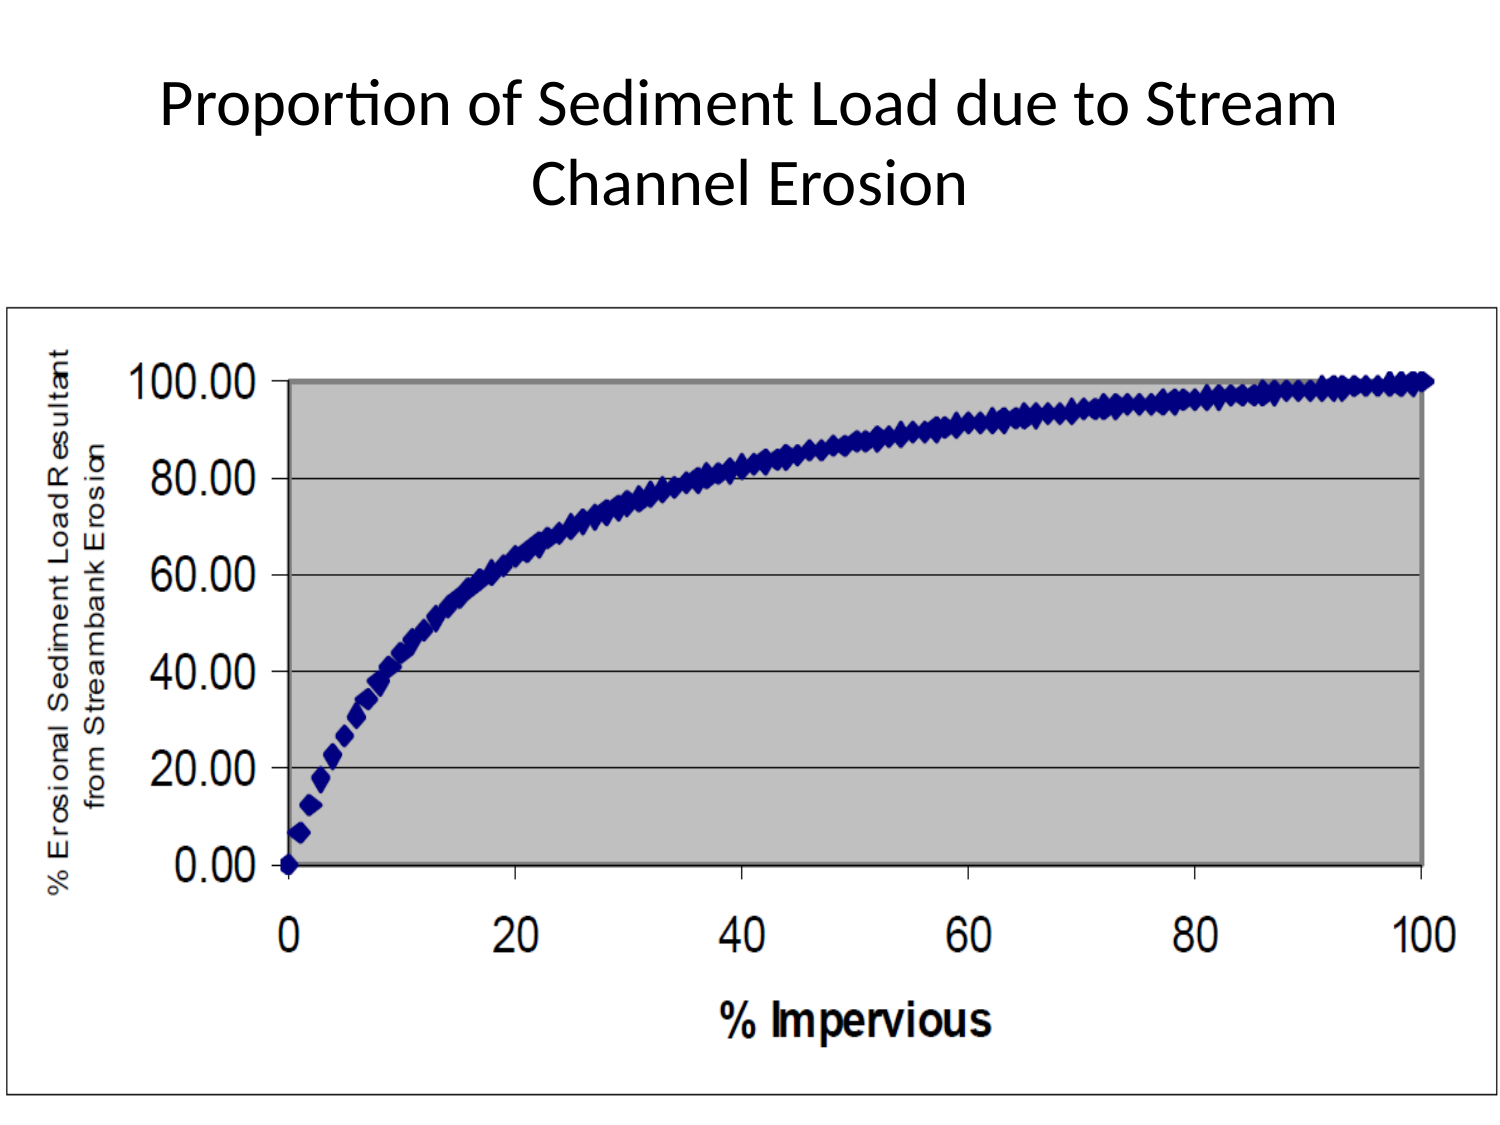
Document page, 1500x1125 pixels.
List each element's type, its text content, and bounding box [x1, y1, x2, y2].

picture [0, 300, 1500, 1101]
title Proportion of Sediment Load due to Stream Channel Erosion [75, 45, 1425, 233]
